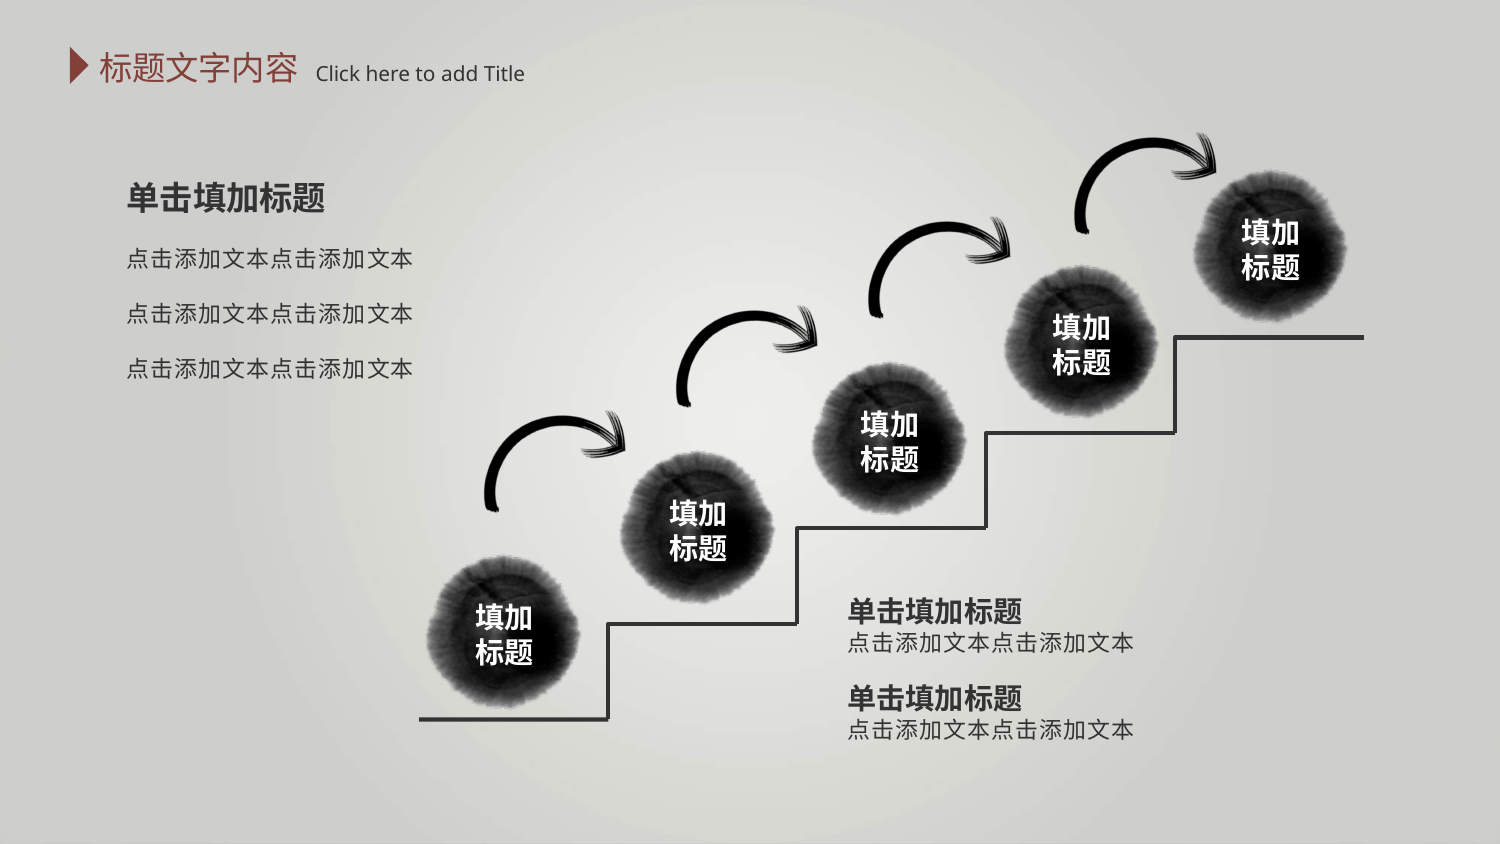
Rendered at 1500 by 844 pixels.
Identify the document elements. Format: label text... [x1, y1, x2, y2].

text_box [793, 352, 985, 535]
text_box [419, 337, 1365, 720]
picture [0, 0, 1500, 844]
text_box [601, 441, 794, 624]
text_box 单击填加标题 点击添加文本点击添加文本 单击填加标题 点击添加文本点击添加文本 [832, 585, 1447, 751]
text_box 单击填加标题 点击添加文本点击添加文本 点击添加文本点击添加文本 点击添加文本点击添加文本 [111, 114, 579, 389]
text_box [69, 39, 547, 95]
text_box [407, 545, 599, 729]
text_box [1174, 160, 1366, 343]
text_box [985, 255, 1177, 438]
